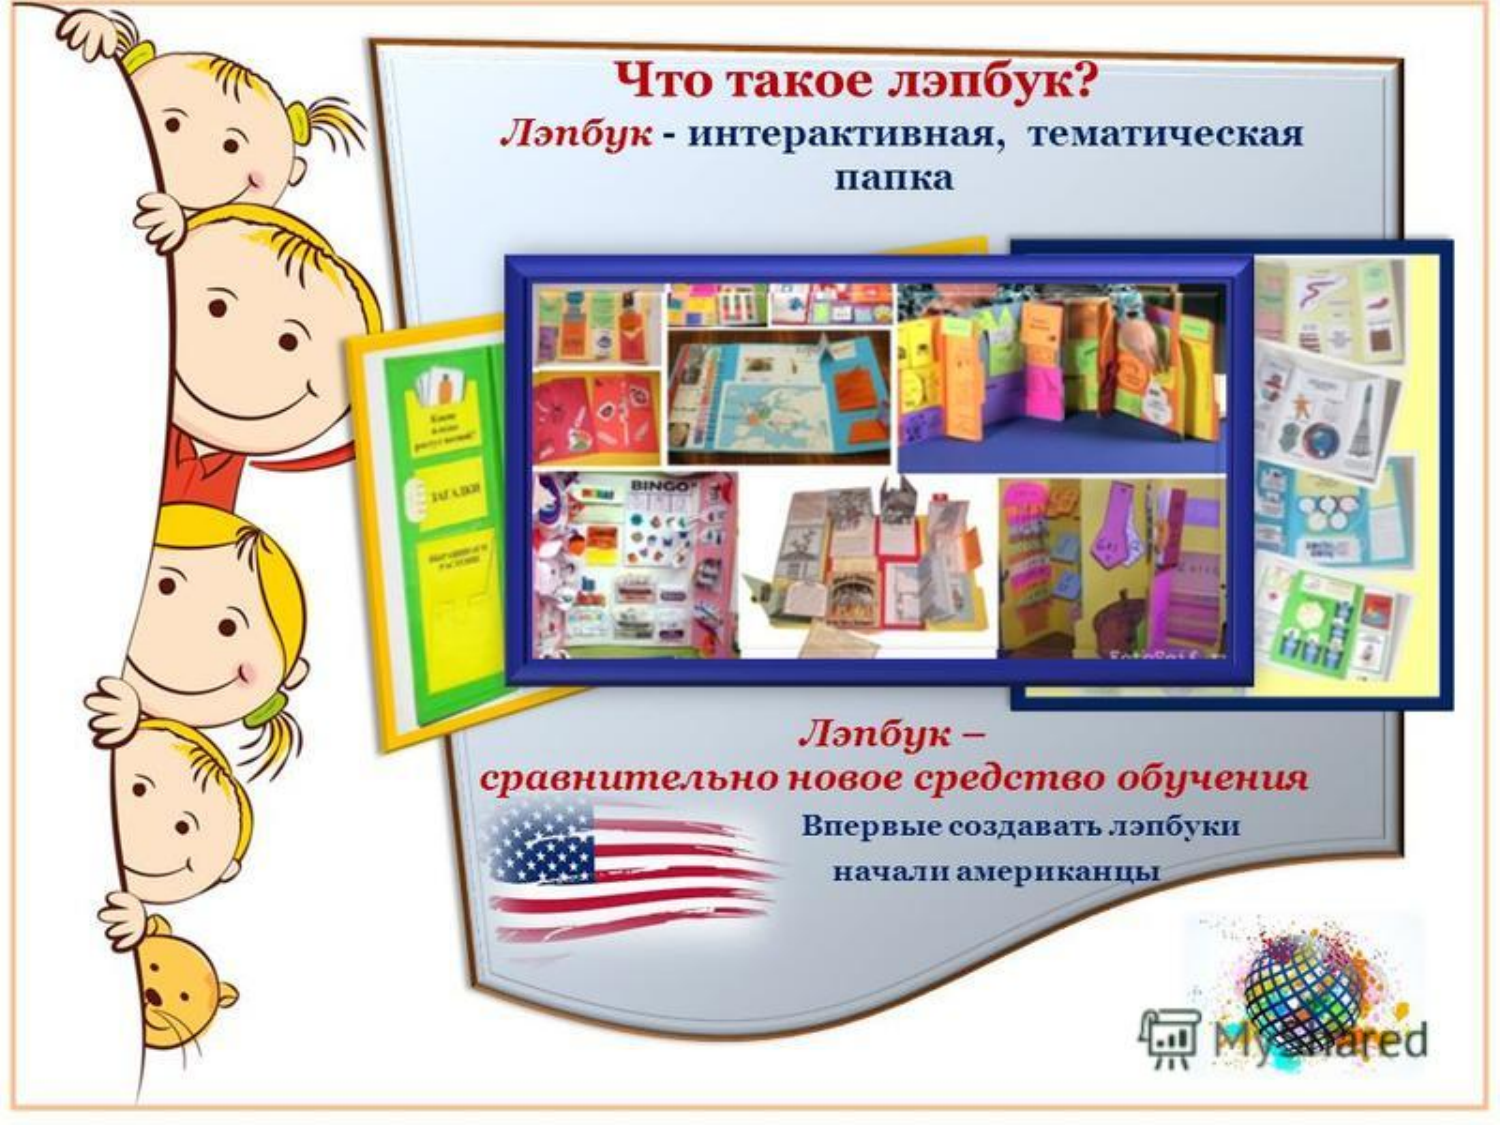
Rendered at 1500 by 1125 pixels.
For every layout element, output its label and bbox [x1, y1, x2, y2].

list [0, 0, 1500, 1125]
